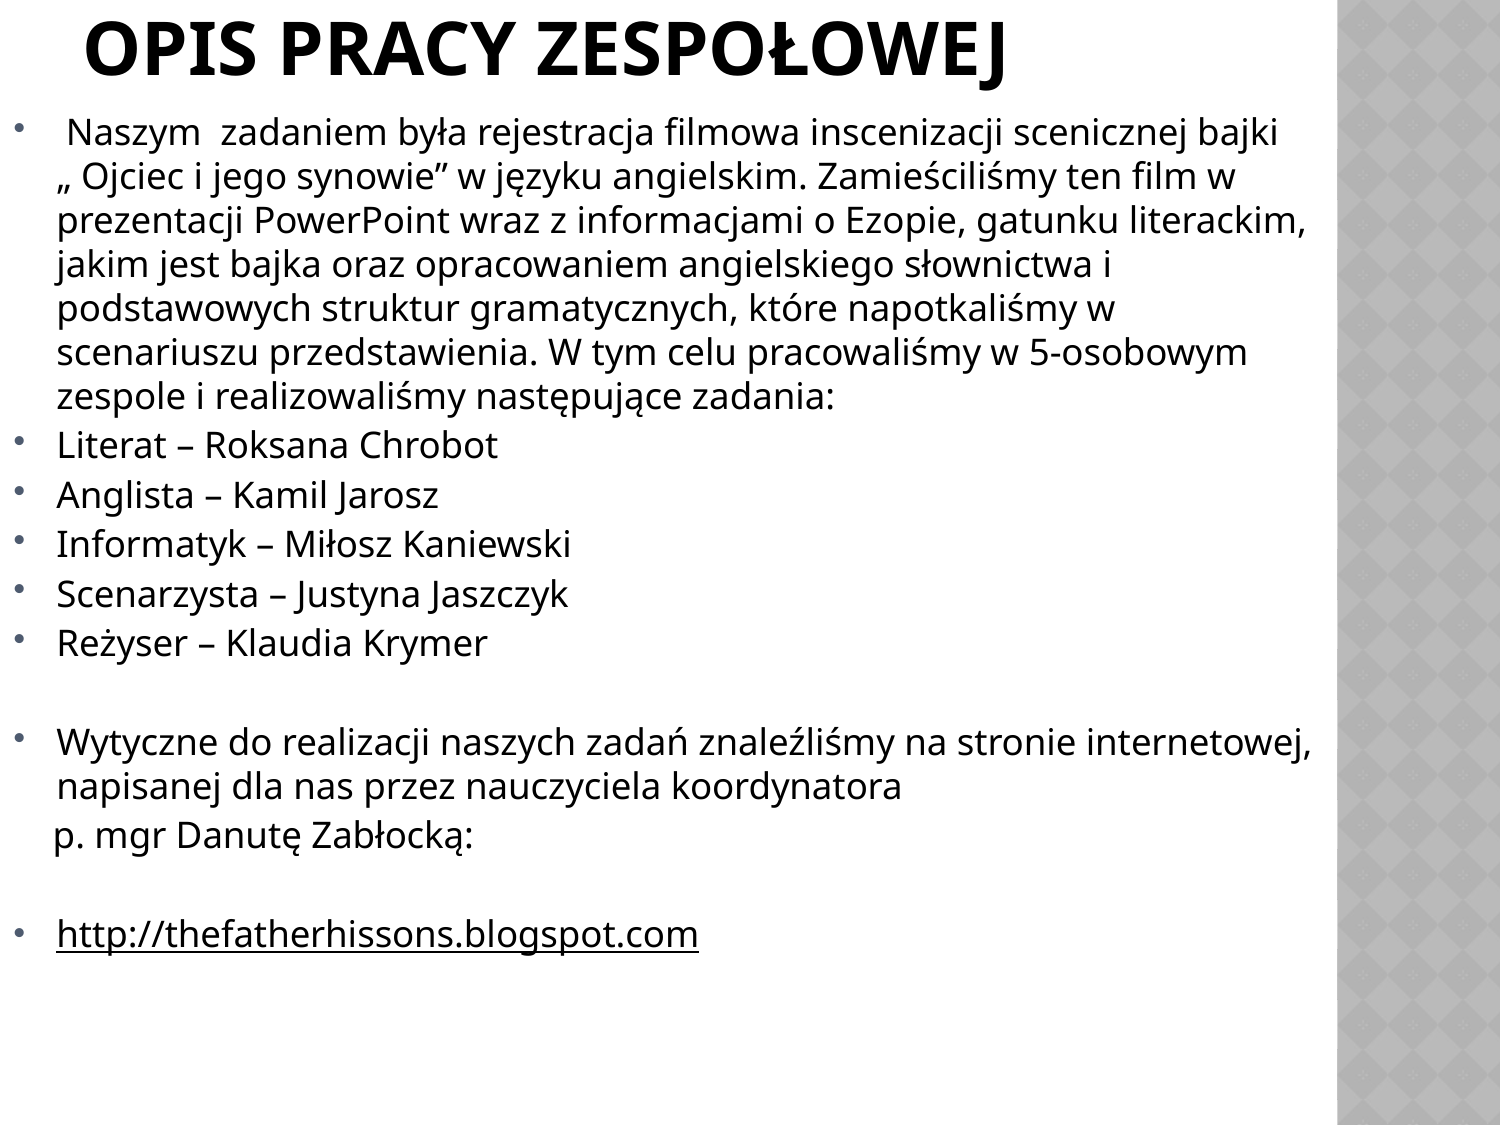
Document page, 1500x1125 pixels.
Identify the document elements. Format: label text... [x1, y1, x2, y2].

list Naszym zadaniem była rejestracja filmowa inscenizacji scenicznej bajki „ Ojciec i jego synowie” w języku angielskim. Zamieściliśmy ten film w prezentacji PowerPoint wraz z informacjami o Ezopie, gatunku literackim, jakim jest bajka oraz opracowaniem angielskiego słownictwa i podstawowych struktur gramatycznych, które napotkaliśmy w scenariuszu przedstawienia. W tym celu pracowaliśmy w 5-osobowym zespole i realizowaliśmy następujące zadania: Literat – Roksana Chrobot Anglista – Kamil Jarosz Informatyk – Miłosz Kaniewski Scenarzysta – Justyna Jaszczyk Reżyser – Klaudia Krymer Wytyczne do realizacji naszych zadań znaleźliśmy na stronie internetowej, napisanej dla nas przez nauczyciela koordynatora p. mgr Danutę Zabłocką: http://thefatherhissons.blogspot.com [0, 101, 1329, 1125]
title Opis pracy zespołowej [75, 0, 1263, 90]
